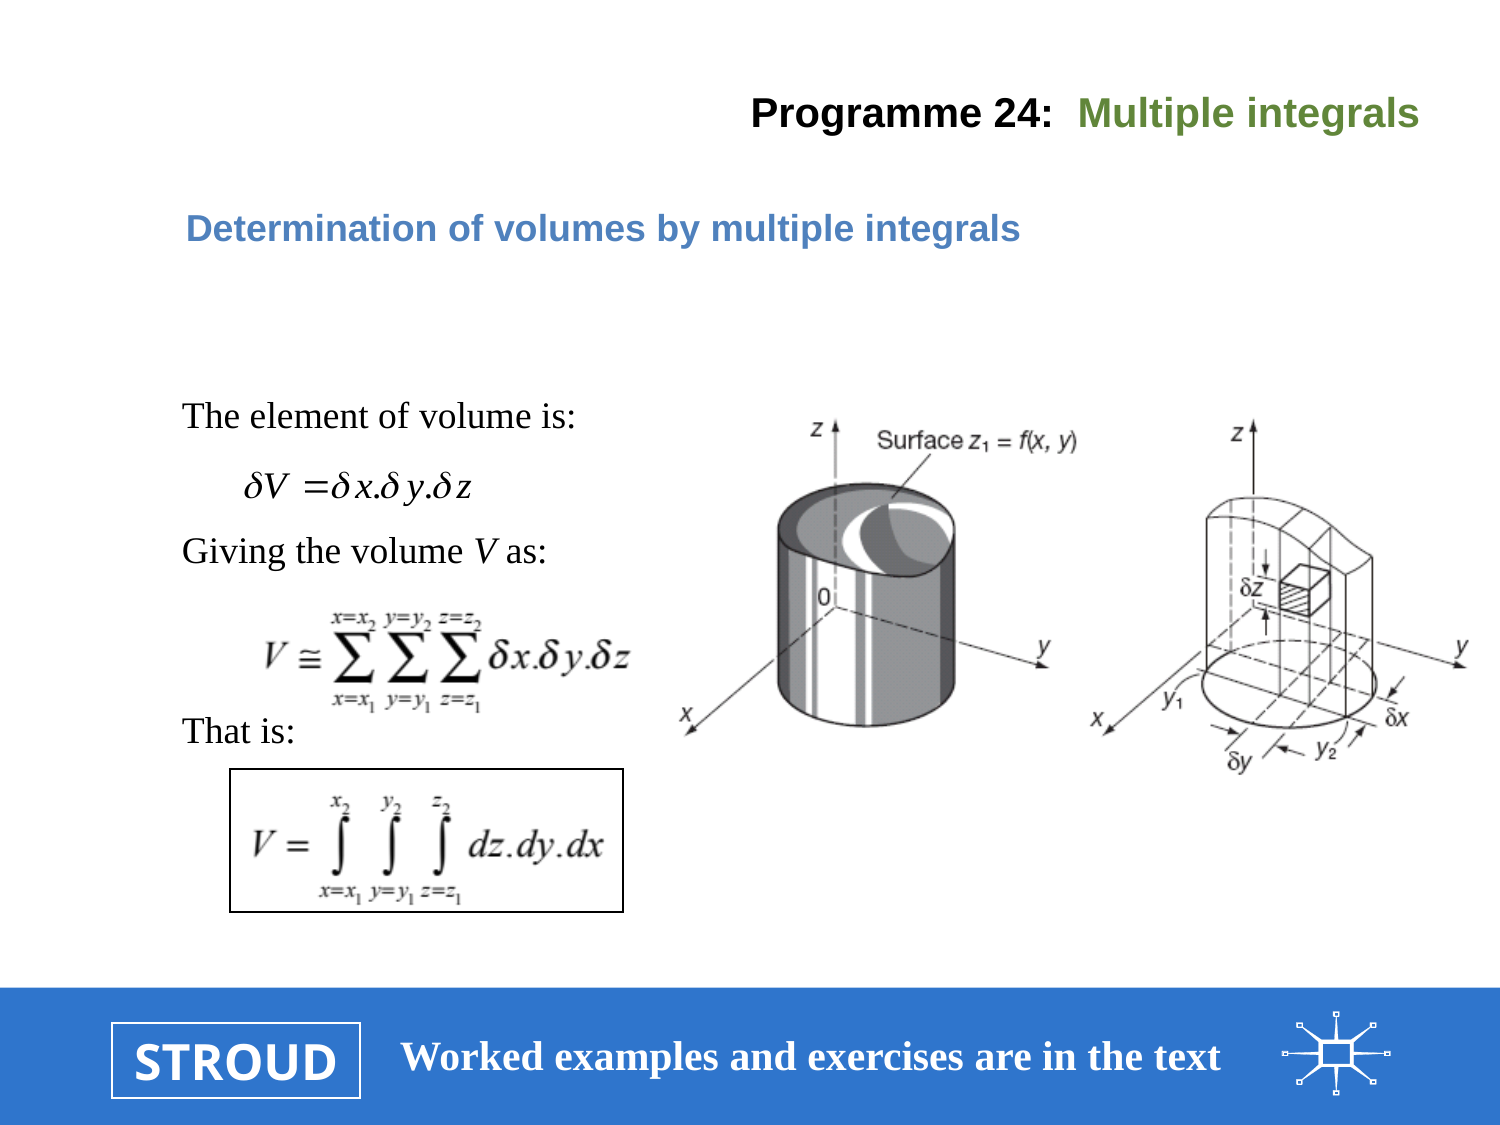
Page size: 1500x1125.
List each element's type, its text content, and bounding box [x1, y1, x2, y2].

text_box [229, 769, 623, 912]
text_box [239, 466, 478, 512]
text_box Determination of volumes by multiple integrals [171, 196, 1388, 257]
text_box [260, 597, 634, 716]
text_box The element of volume is: Giving the volume V as: That is: [167, 383, 1323, 758]
picture [645, 396, 1500, 787]
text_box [249, 781, 608, 907]
